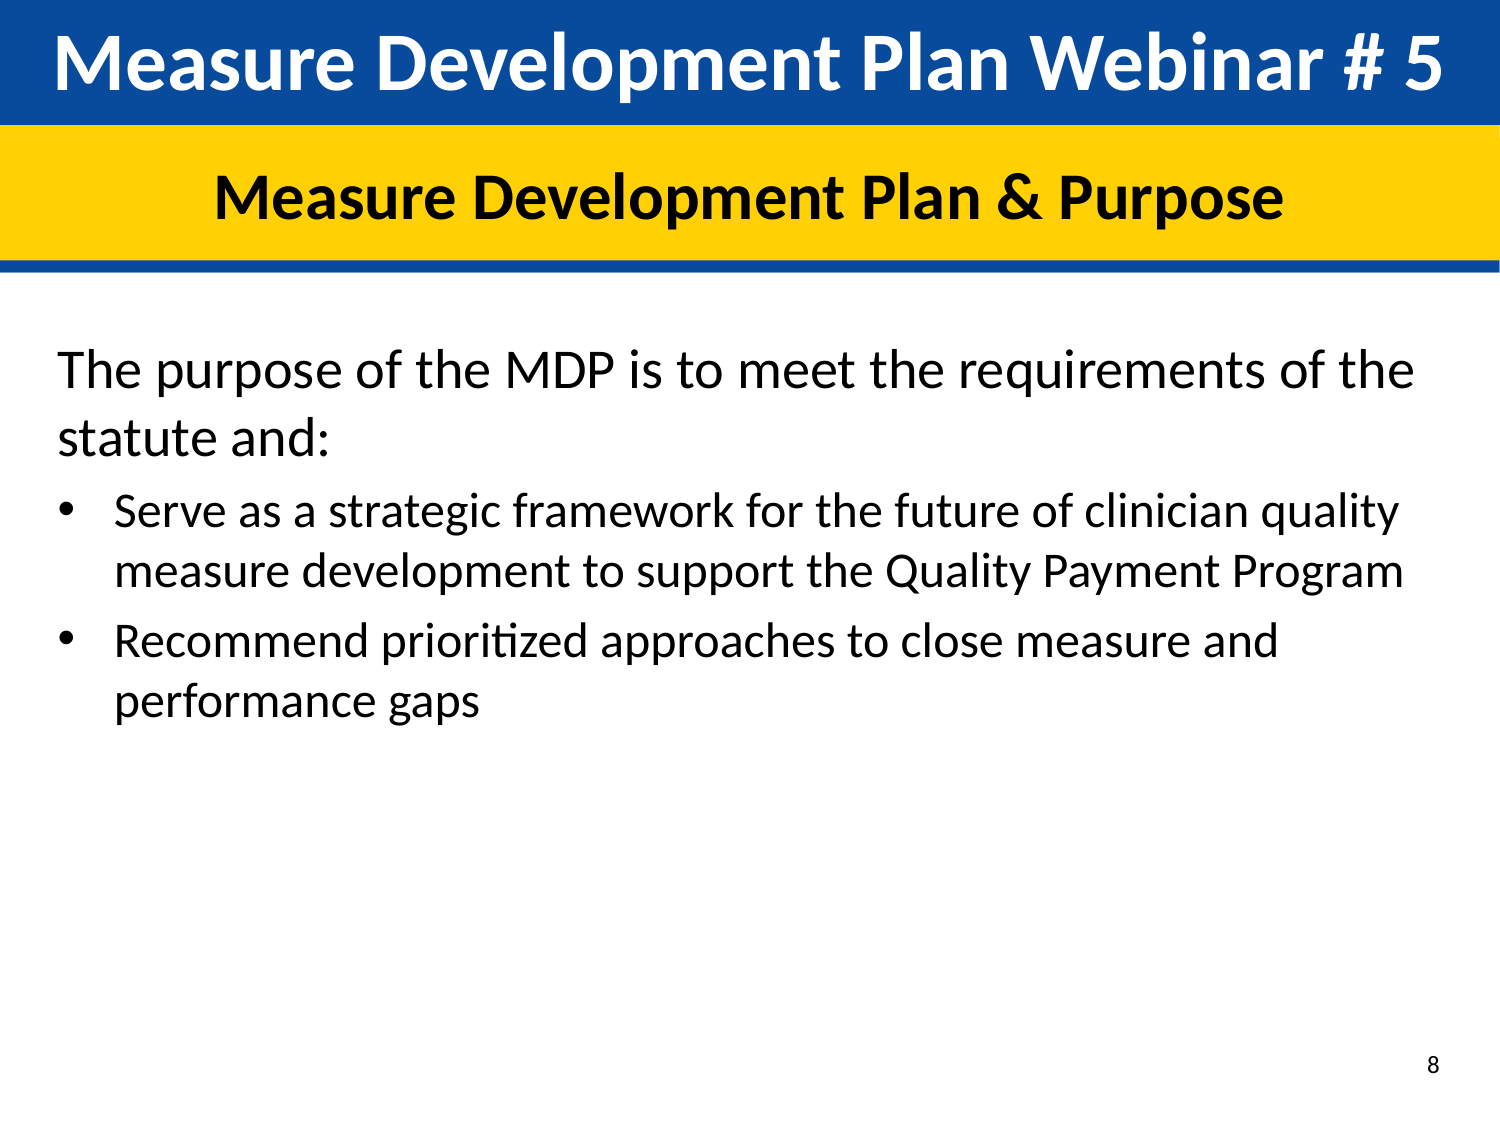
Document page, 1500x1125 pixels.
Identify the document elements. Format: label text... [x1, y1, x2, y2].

title Measure Development Plan Webinar # 5 [0, 0, 1500, 125]
text_box Measure Development Plan & Purpose [0, 138, 1500, 261]
list The purpose of the MDP is to meet the requirements of the statute and: Serve as a strategic framework for the future of clinician quality measure development to support the Quality Payment Program Recommend prioritized approaches to close measure and performance gaps [42, 325, 1458, 978]
